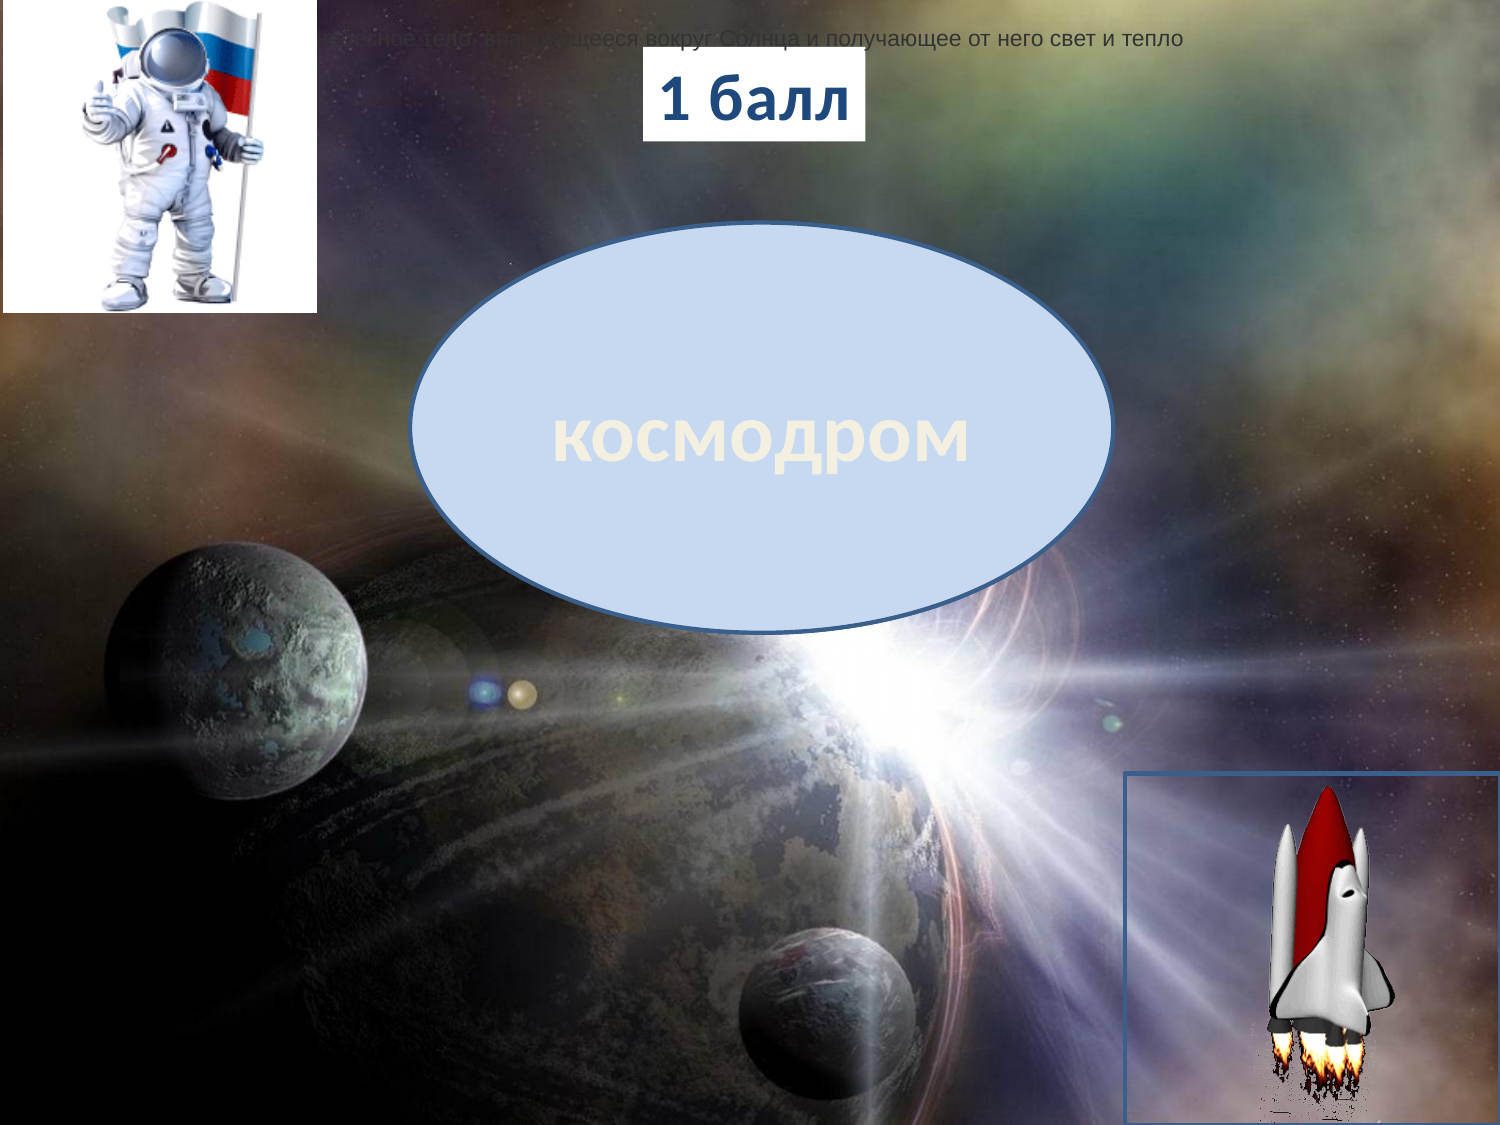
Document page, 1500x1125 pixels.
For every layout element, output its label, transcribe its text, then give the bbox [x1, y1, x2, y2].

text_box небесное тело, вращающееся вокруг Солнца и получающее от него свет и тепло [322, 16, 1200, 59]
text_box [407, 220, 1116, 635]
picture [0, 0, 1500, 1125]
text_box [1123, 771, 1500, 1125]
text_box 1 балл [643, 59, 866, 142]
